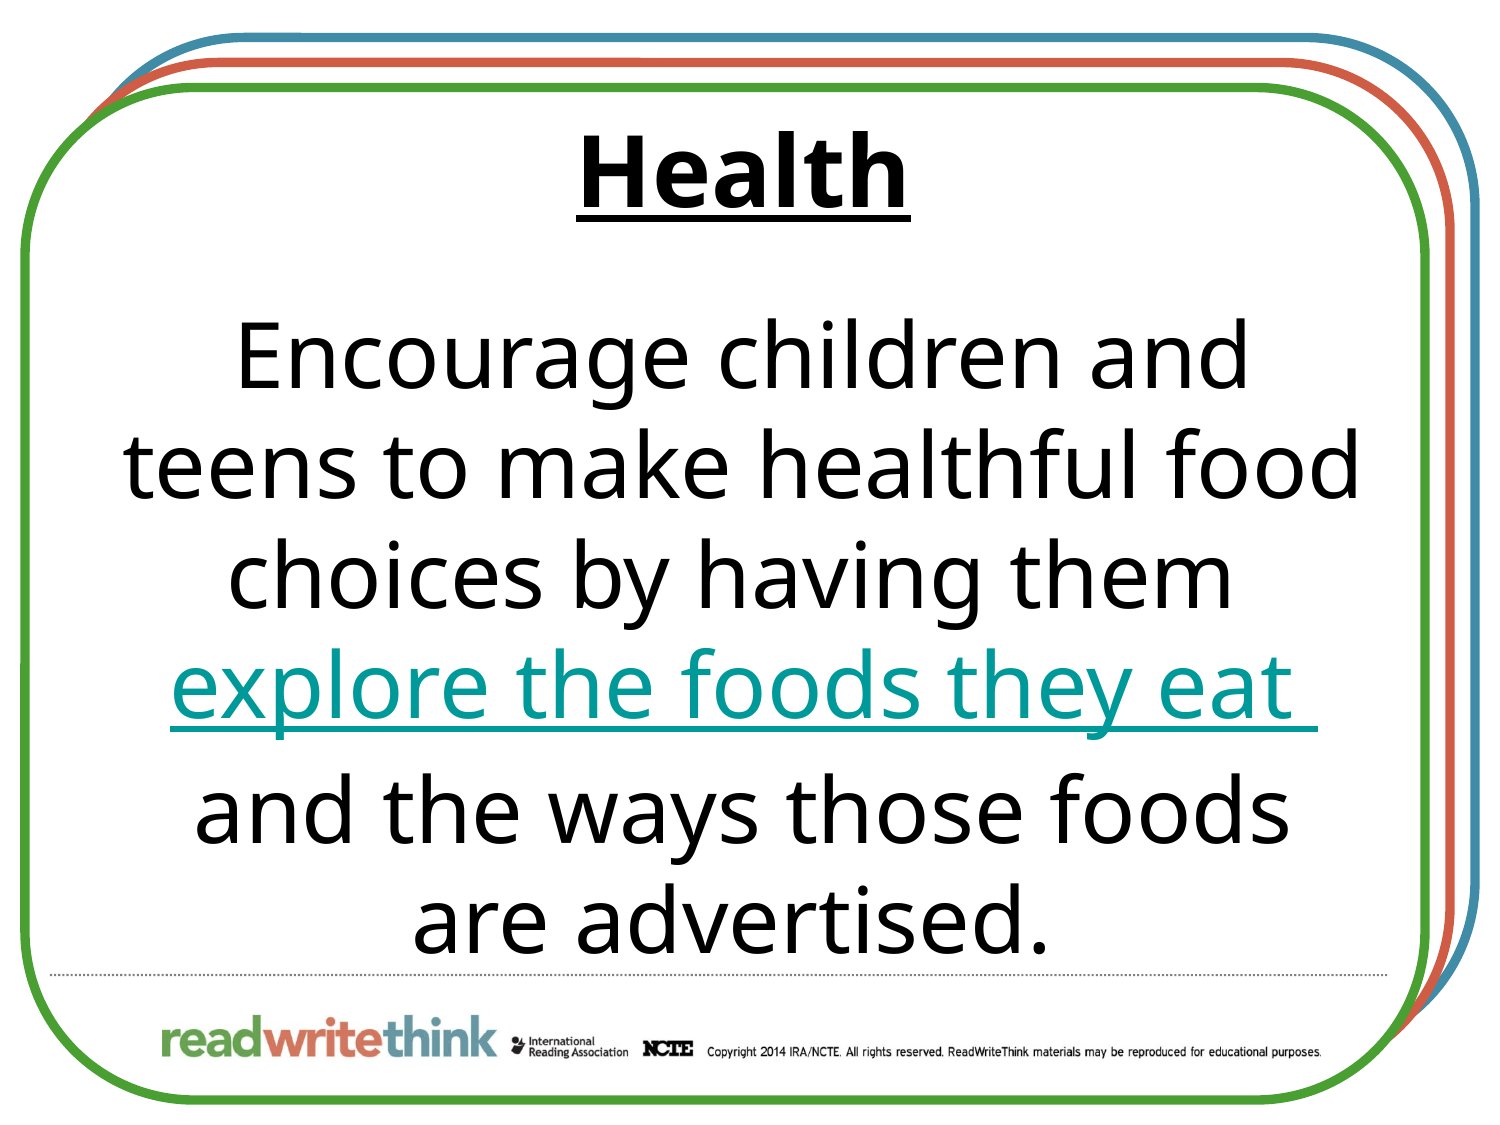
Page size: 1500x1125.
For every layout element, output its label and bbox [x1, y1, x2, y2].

picture [162, 999, 1322, 1063]
text_box [24, 37, 1476, 1101]
